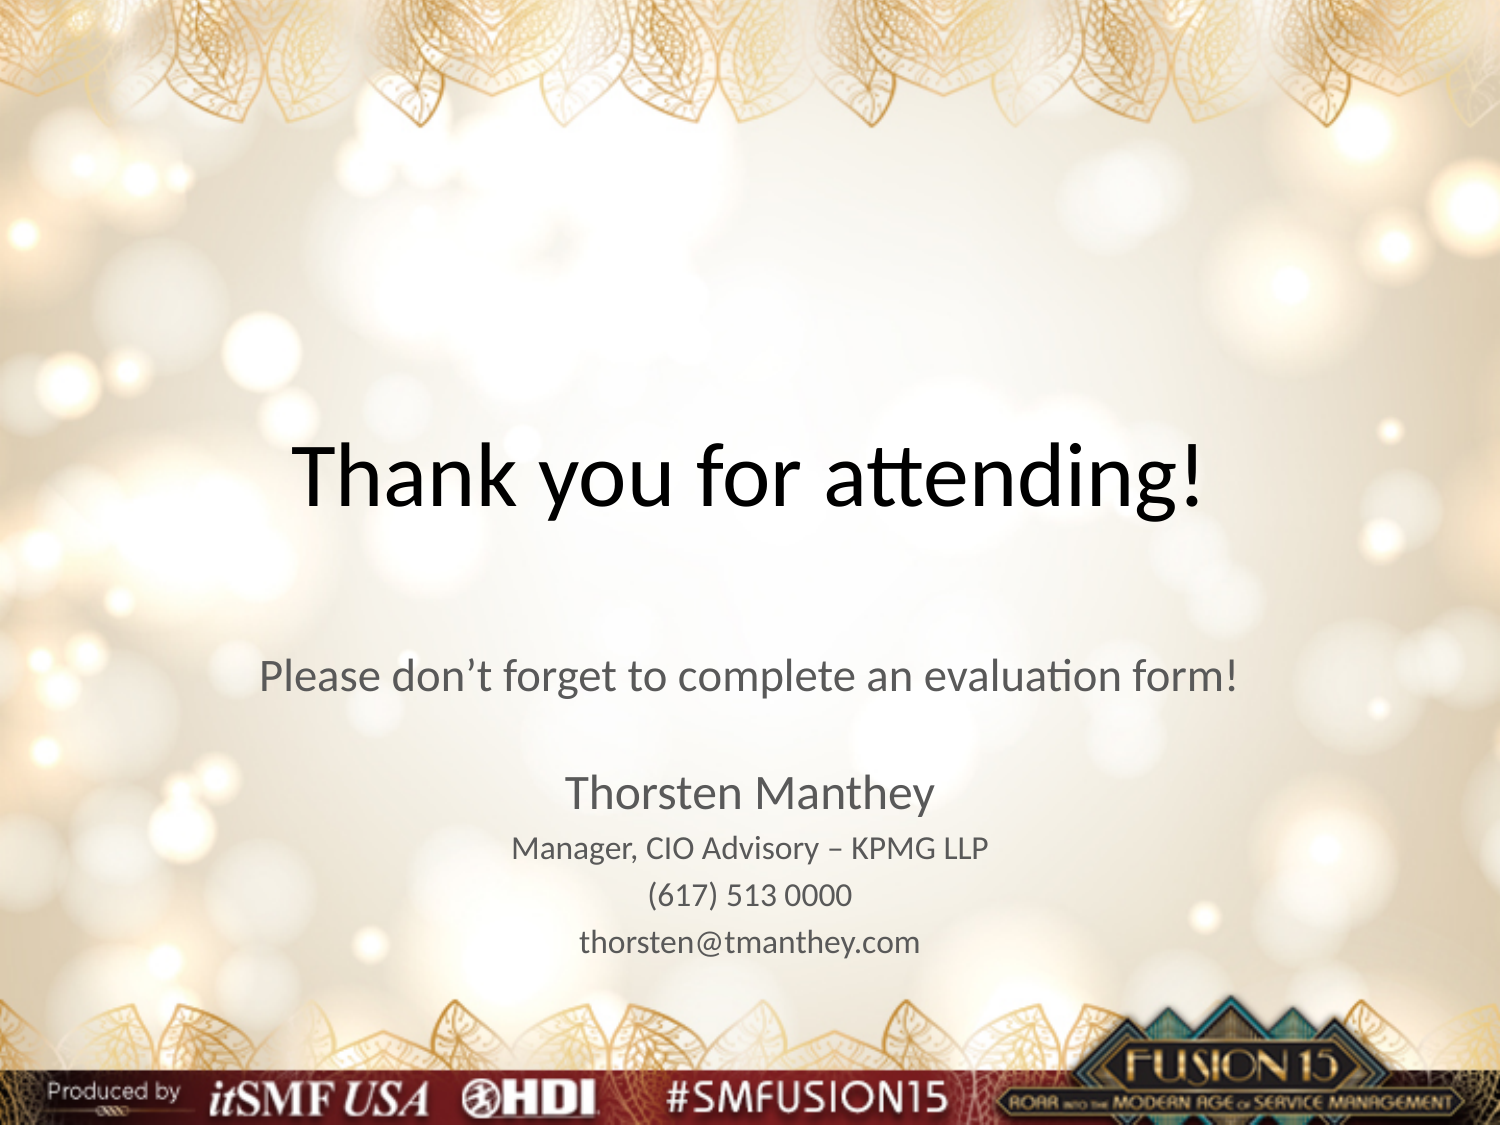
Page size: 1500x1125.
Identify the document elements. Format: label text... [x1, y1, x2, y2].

title Thank you for attending! [112, 349, 1388, 591]
subtitle Please don’t forget to complete an evaluation form! Thorsten Manthey Manager, CIO Advisory – KPMG LLP (617) 513 0000 thorsten@tmanthey.com [225, 637, 1275, 975]
picture [0, 0, 1500, 1125]
